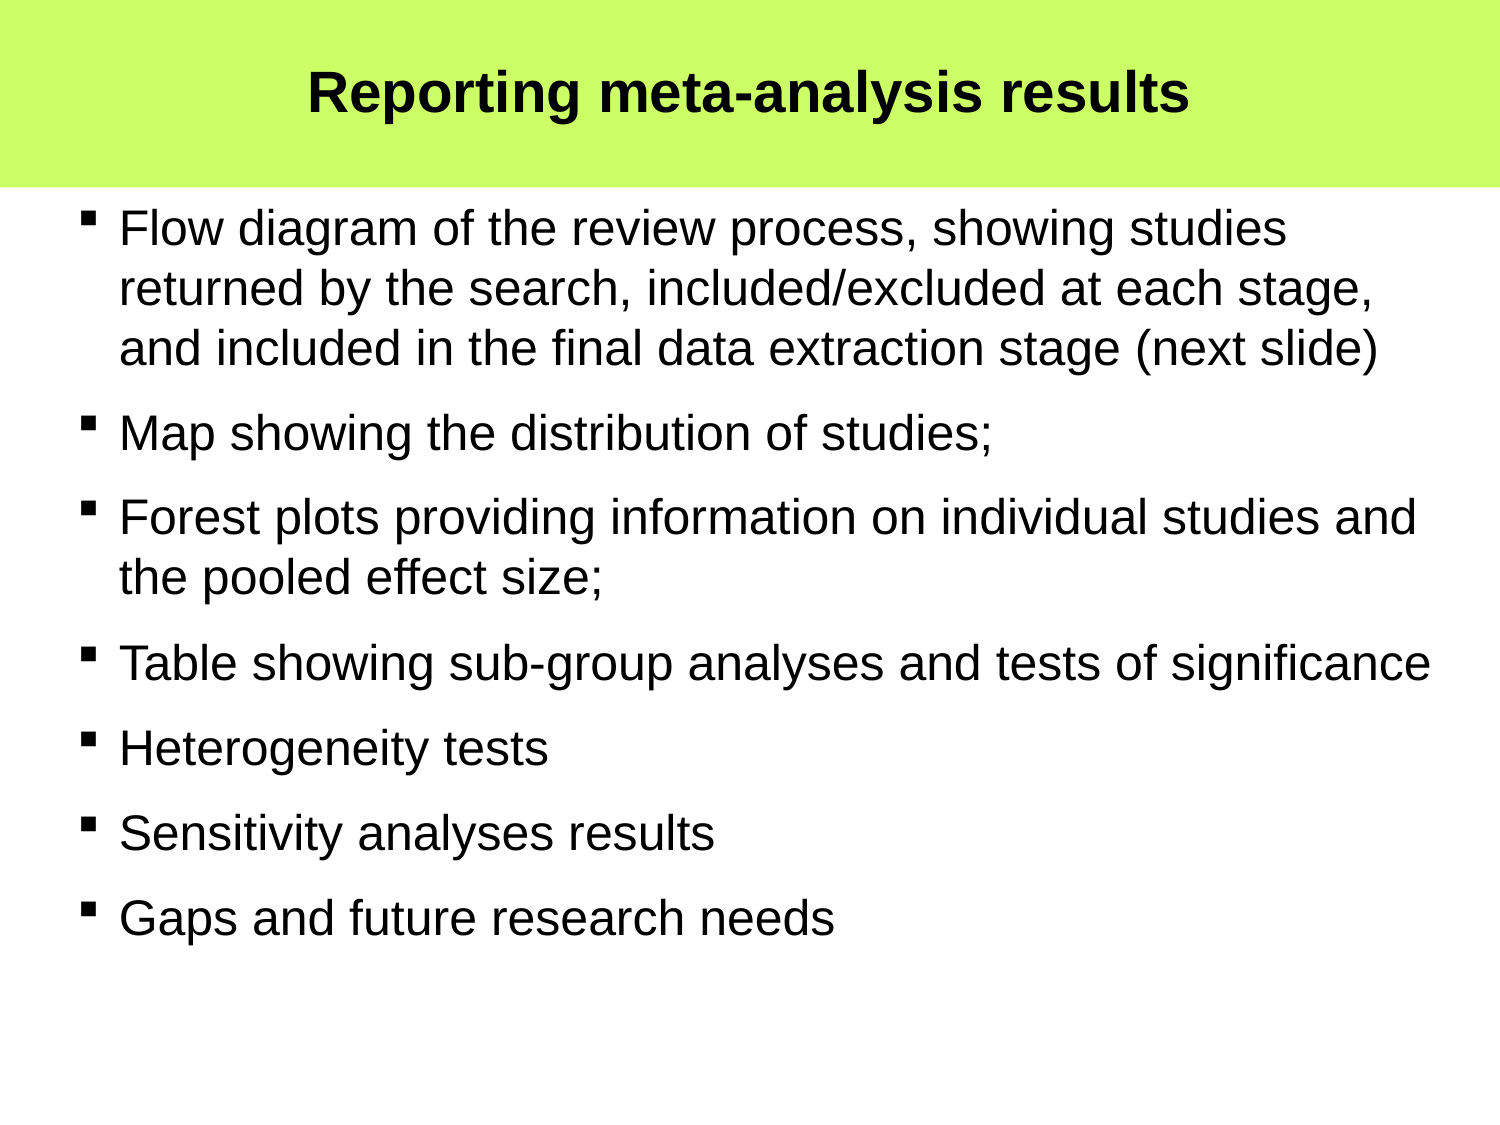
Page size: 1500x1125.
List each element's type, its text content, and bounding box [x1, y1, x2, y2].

title Reporting meta-analysis results [0, 0, 1500, 188]
list Flow diagram of the review process, showing studies returned by the search, included/excluded at each stage, and included in the final data extraction stage (next slide) Map showing the distribution of studies; Forest plots providing information on individual studies and the pooled effect size; Table showing sub-group analyses and tests of significance Heterogeneity tests Sensitivity analyses results Gaps and future research needs [62, 188, 1475, 1000]
